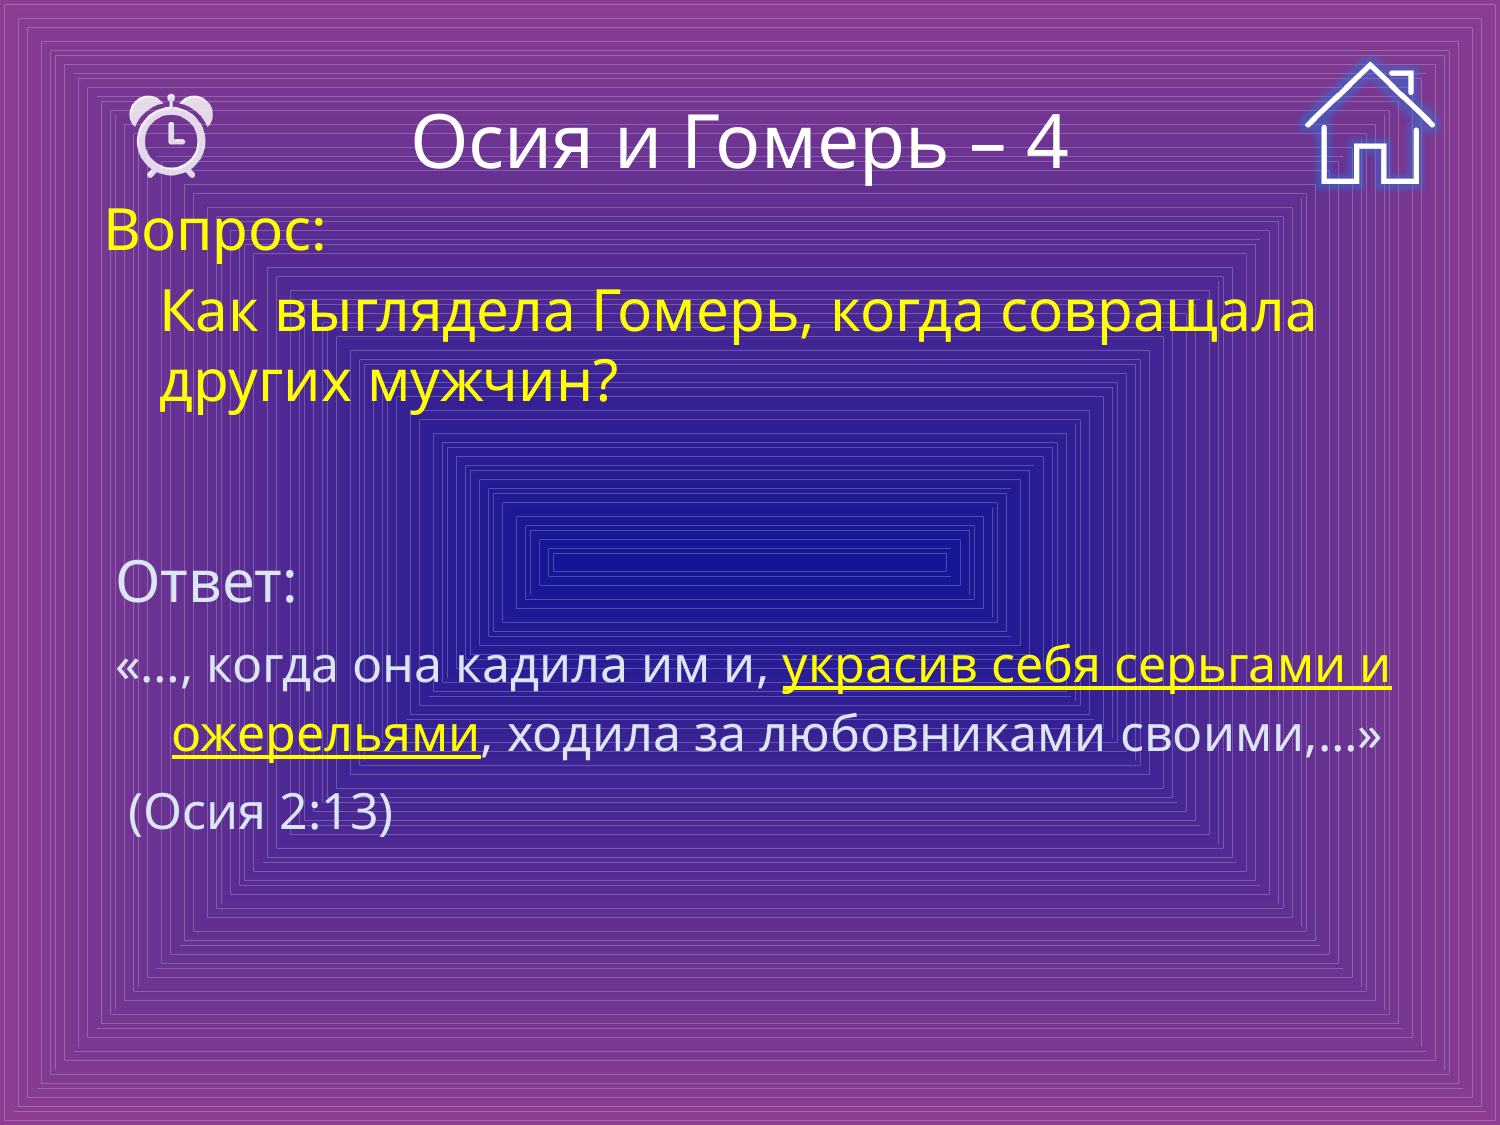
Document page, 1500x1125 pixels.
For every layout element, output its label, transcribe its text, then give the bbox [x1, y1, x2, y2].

list Вопрос: Как выглядела Гомерь, когда совращала других мужчин? [88, 184, 1437, 433]
title Осия и Гомерь – 4 [75, 45, 1425, 233]
picture [123, 89, 219, 185]
picture [1304, 54, 1435, 184]
list Ответ: «…, когда она кадила им и, украсив себя серьгами и ожерельями, ходила за любовниками своими,…» (Осия 2:13) [100, 527, 1437, 976]
